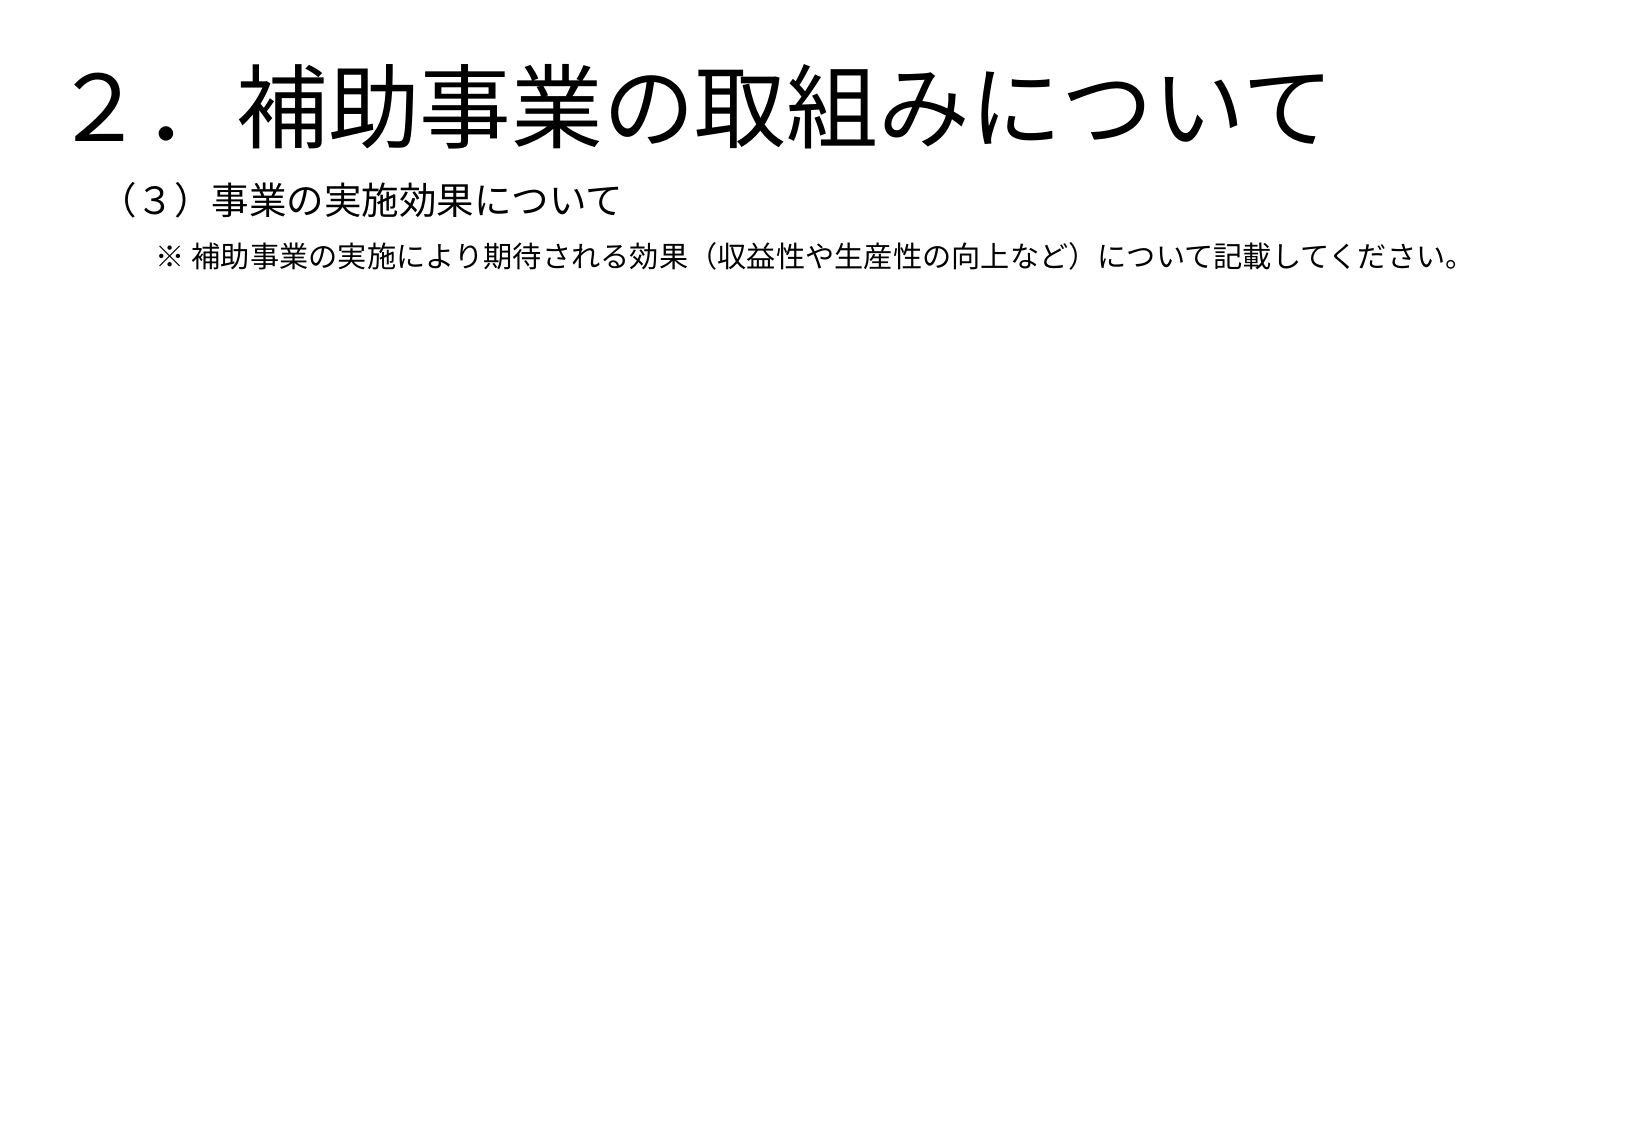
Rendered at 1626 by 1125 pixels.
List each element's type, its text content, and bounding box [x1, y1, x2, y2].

text_box ※補助事業の実施により期待される効果（収益性や生産性の向上など）について記載してください。 [143, 238, 1625, 274]
text_box （３）事業の実施効果について [87, 177, 1625, 223]
title ２．補助事業の取組みについて [41, 17, 1625, 206]
